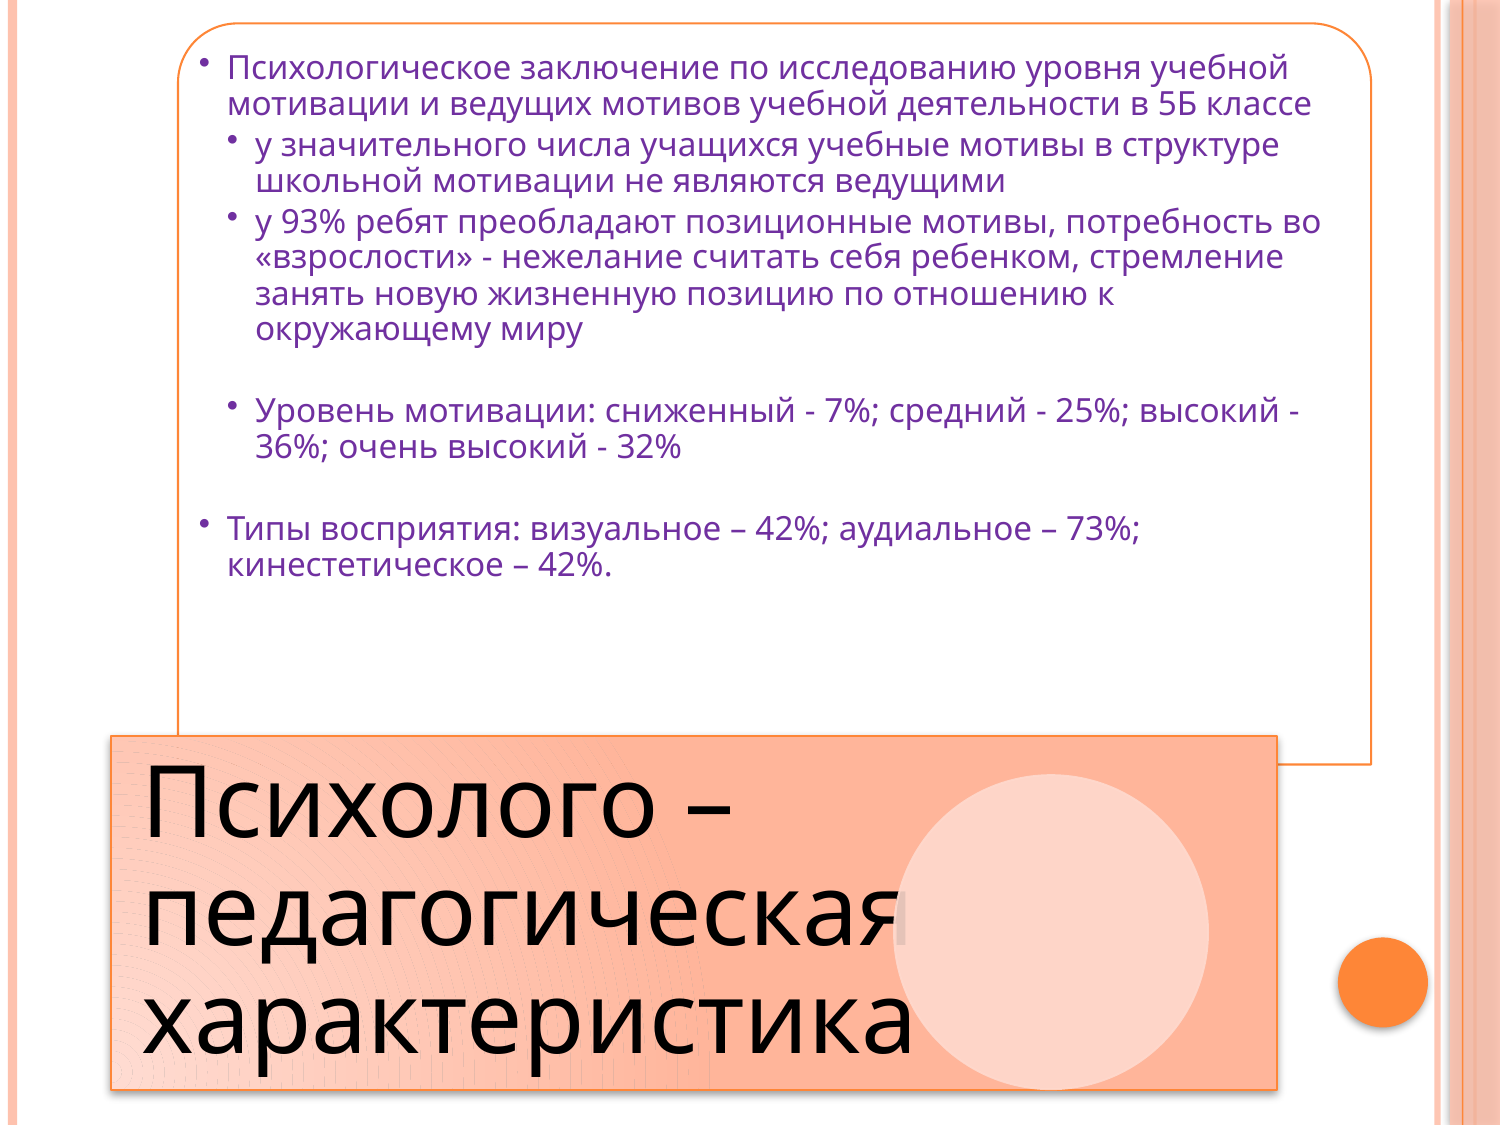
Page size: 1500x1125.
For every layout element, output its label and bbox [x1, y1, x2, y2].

text_box [0, 22, 1372, 1091]
